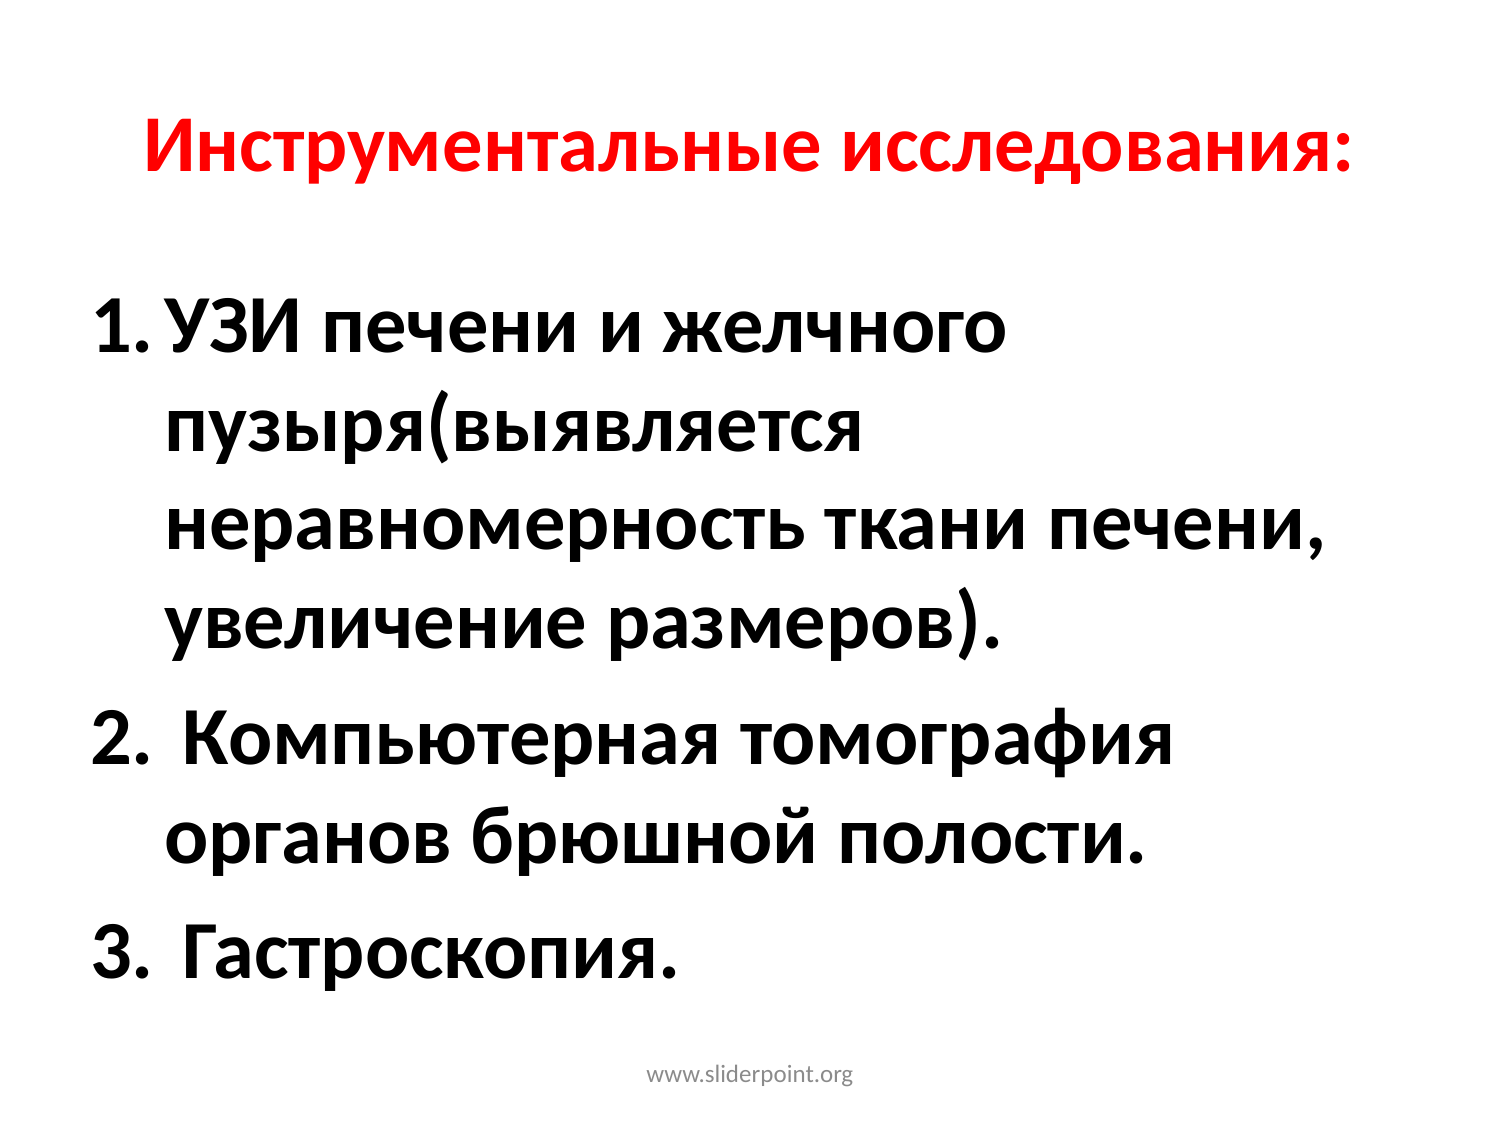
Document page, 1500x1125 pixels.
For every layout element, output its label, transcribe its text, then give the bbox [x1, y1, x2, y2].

footer www.sliderpoint.org [512, 1042, 988, 1103]
list УЗИ печени и желчного пузыря(выявляется неравномерность ткани печени, увеличение размеров). Компьютерная томография органов брюшной полости. Гастроскопия. [74, 262, 1426, 1006]
title Инструментальные исследования: [74, 44, 1426, 233]
